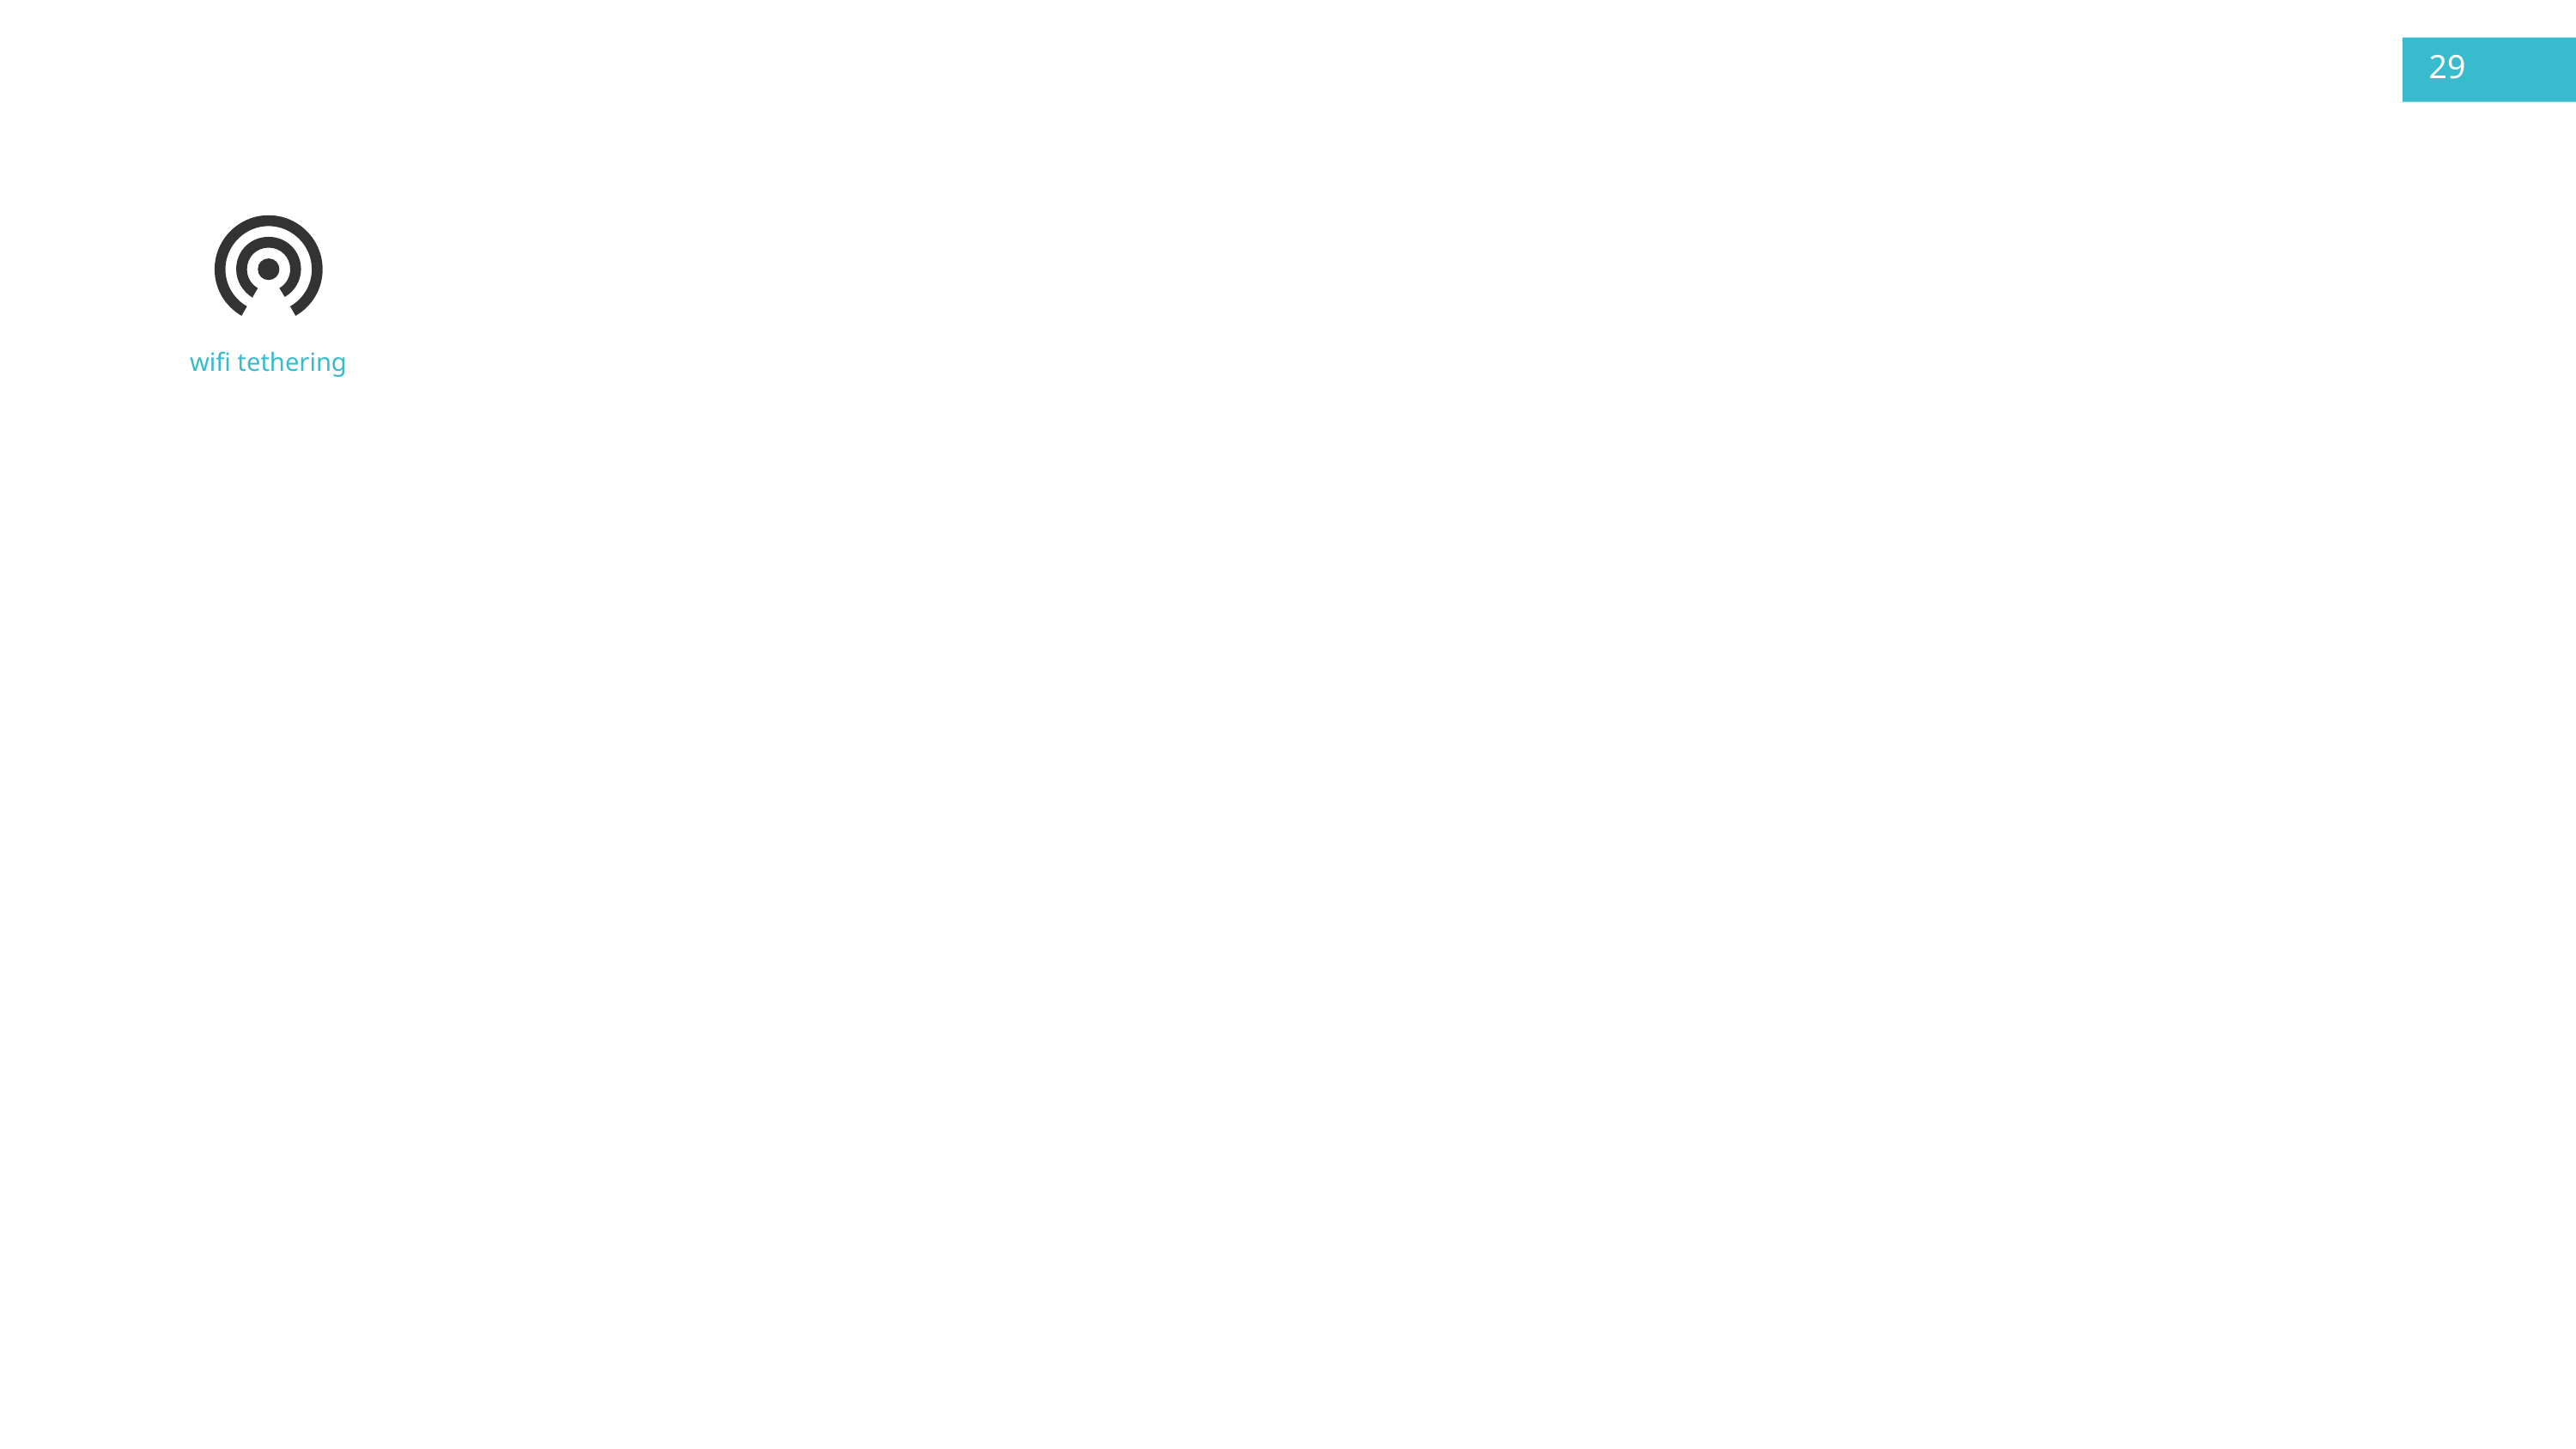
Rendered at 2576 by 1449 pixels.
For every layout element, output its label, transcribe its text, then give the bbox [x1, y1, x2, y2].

text_box wifi tethering [89, 339, 447, 383]
text_box [214, 215, 323, 316]
slide_number 29 [2415, 35, 2502, 100]
